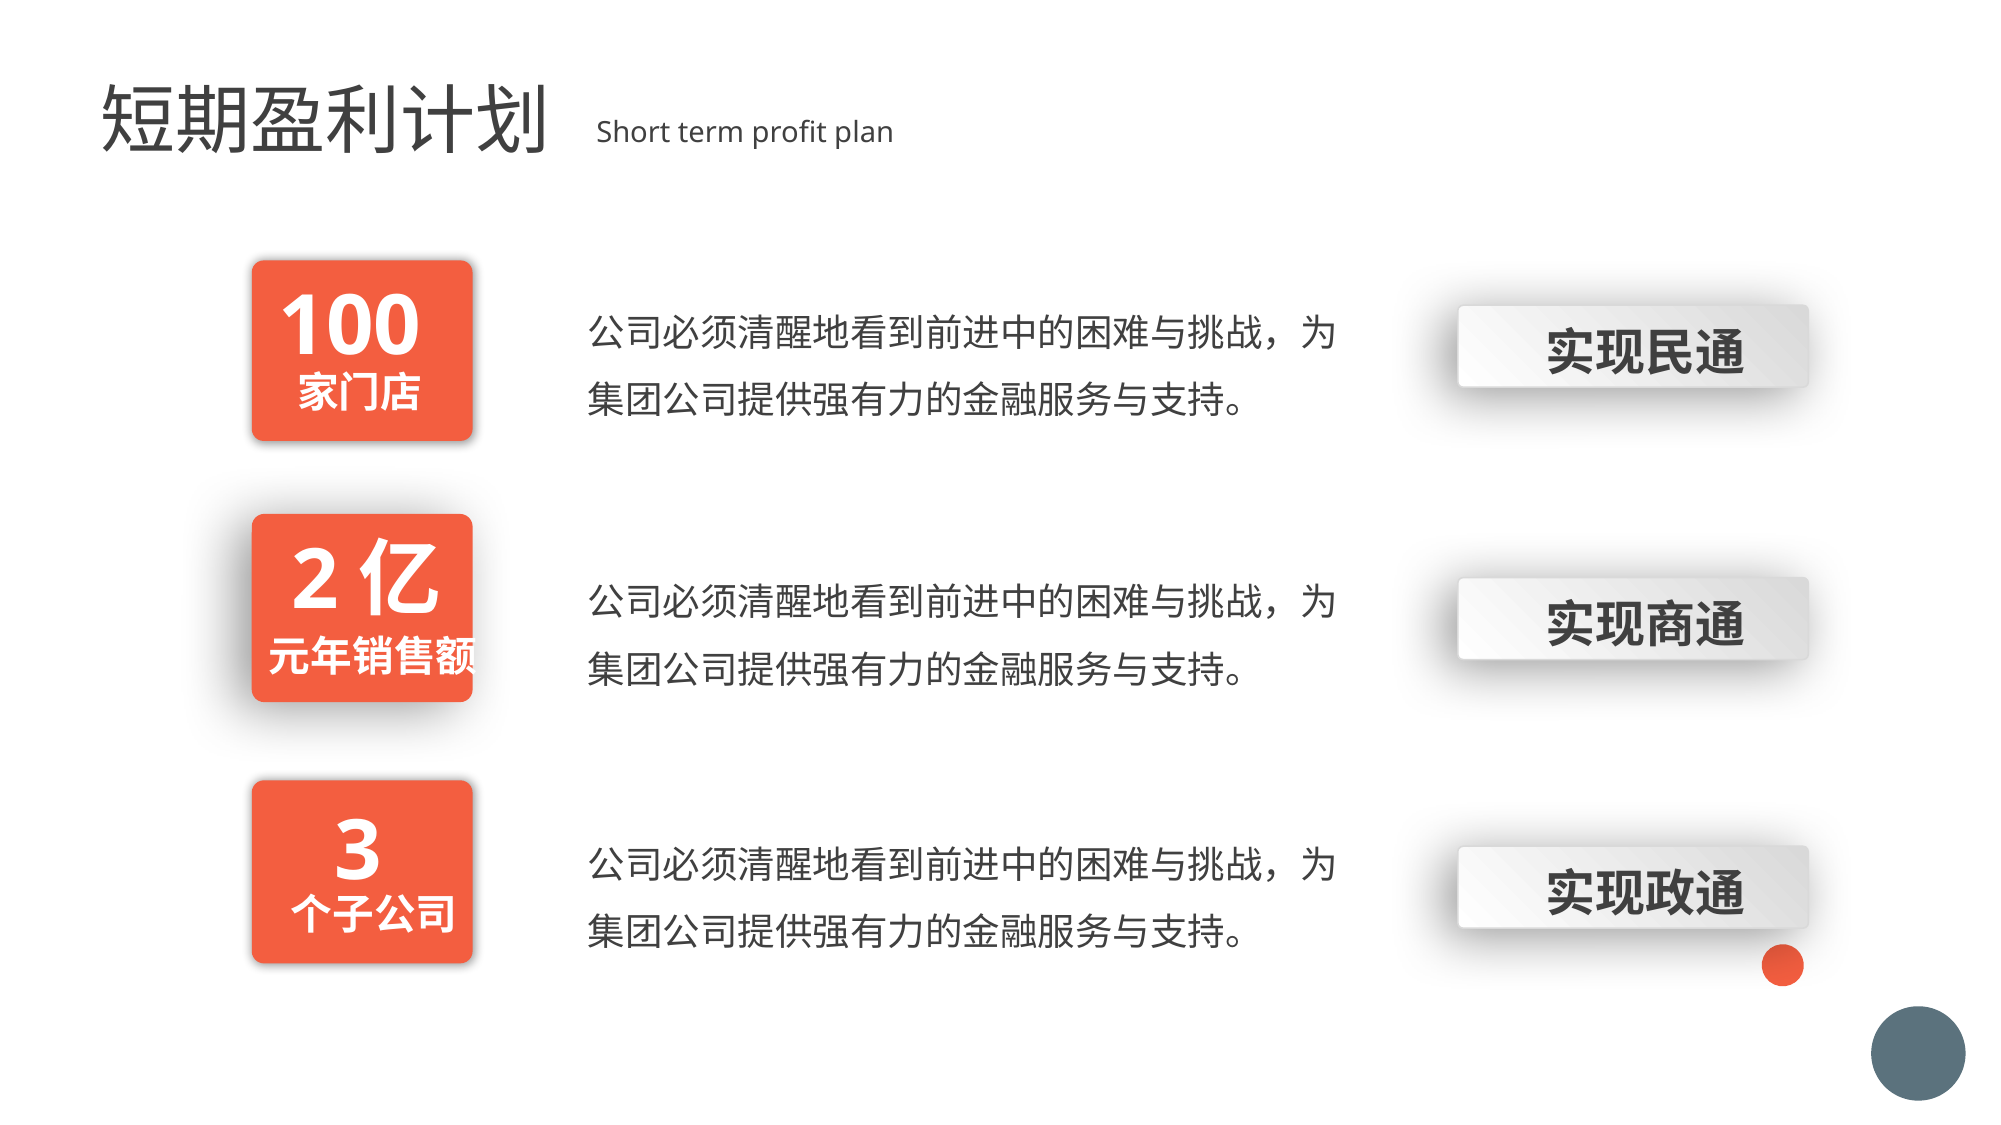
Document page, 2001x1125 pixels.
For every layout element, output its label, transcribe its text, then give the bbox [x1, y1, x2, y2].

text_box 实现商通 [1479, 585, 1813, 660]
text_box 公司必须清醒地看到前进中的困难与挑战，为集团公司提供强有力的金融服务与支持。 [572, 810, 1386, 1006]
text_box [1870, 1005, 1967, 1102]
text_box [251, 780, 473, 964]
text_box Short term profit plan [581, 105, 977, 156]
text_box 实现民通 [1479, 312, 1813, 388]
text_box 公司必须清醒地看到前进中的困难与挑战，为集团公司提供强有力的金融服务与支持。 [572, 548, 1386, 744]
text_box [251, 260, 473, 441]
text_box [1457, 305, 1809, 388]
text_box 家门店 [282, 358, 480, 424]
text_box [1457, 577, 1809, 660]
text_box 3 [320, 788, 437, 880]
text_box [1762, 963, 1805, 988]
text_box 元年销售额 [254, 622, 524, 687]
text_box 短期盈利计划 [86, 65, 582, 171]
text_box 个子公司 [275, 880, 546, 946]
text_box 实现政通 [1479, 853, 1813, 929]
text_box [1457, 846, 1809, 929]
text_box 100 [263, 263, 461, 379]
text_box [251, 513, 473, 703]
text_box 2亿 [276, 517, 474, 622]
text_box 公司必须清醒地看到前进中的困难与挑战，为集团公司提供强有力的金融服务与支持。 [572, 278, 1386, 474]
